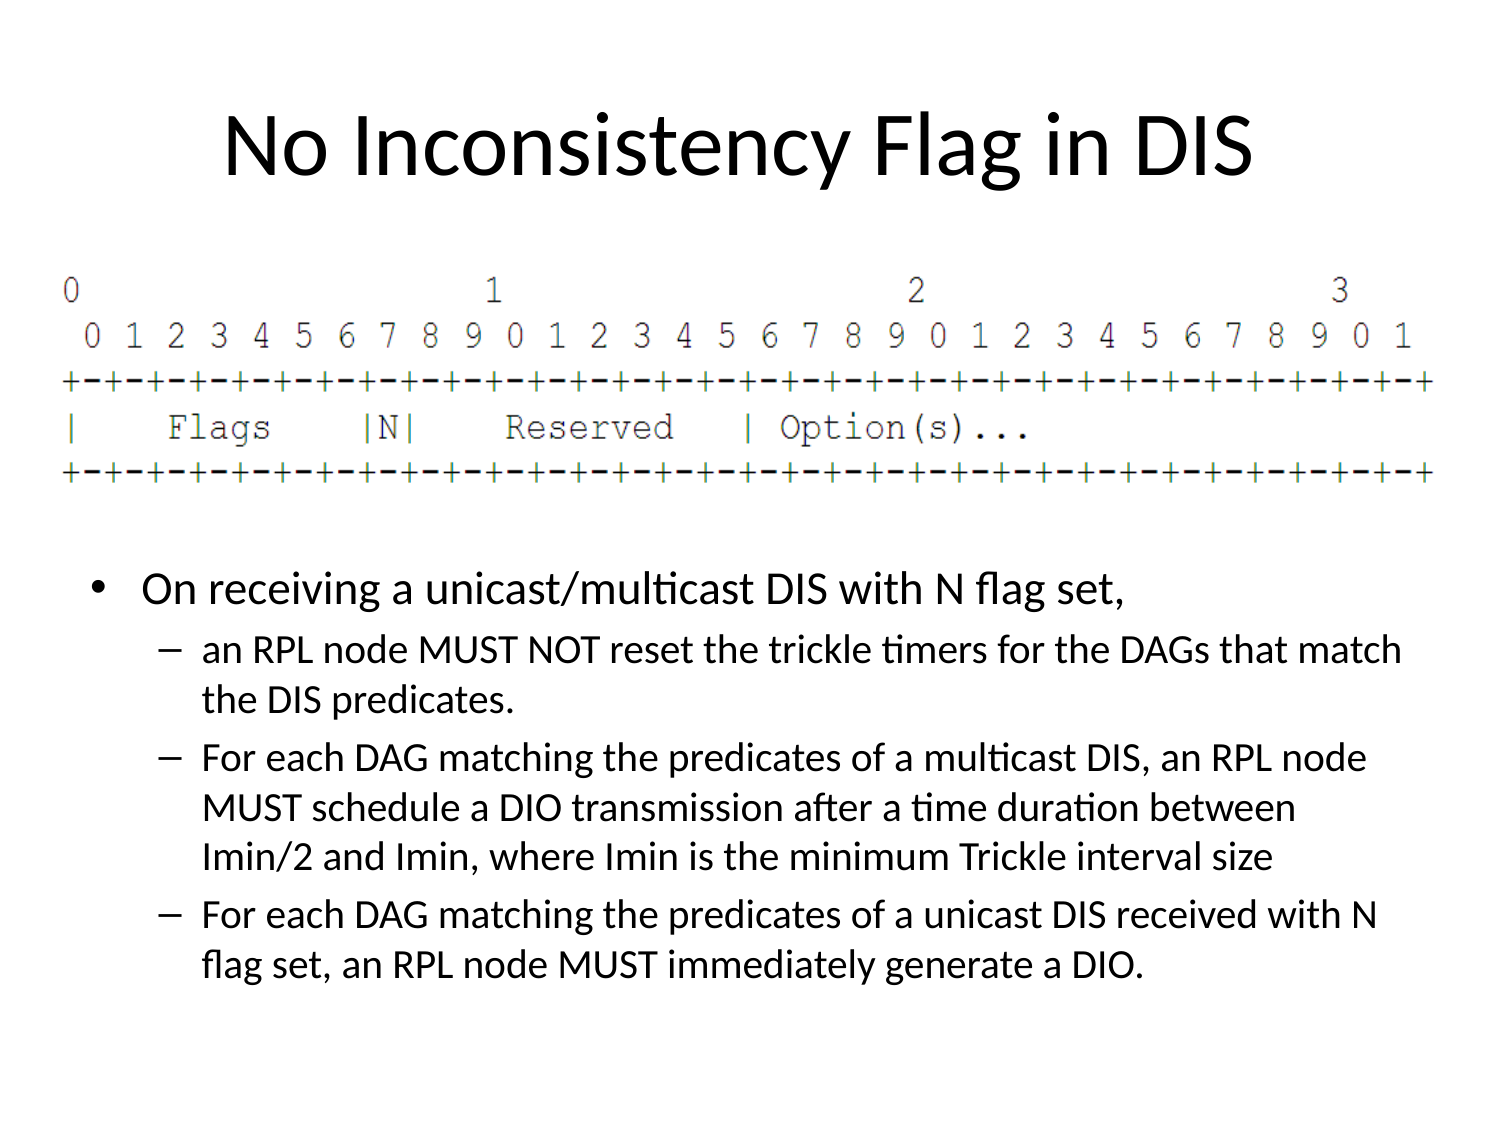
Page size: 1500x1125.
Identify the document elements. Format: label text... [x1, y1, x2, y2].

list On receiving a unicast/multicast DIS with N flag set, an RPL node MUST NOT reset the trickle timers for the DAGs that match the DIS predicates. For each DAG matching the predicates of a multicast DIS, an RPL node MUST schedule a DIO transmission after a time duration between Imin/2 and Imin, where Imin is the minimum Trickle interval size For each DAG matching the predicates of a unicast DIS received with N flag set, an RPL node MUST immediately generate a DIO. [75, 583, 1425, 1005]
title No Inconsistency Flag in DIS [75, 45, 1425, 233]
picture [0, 249, 1500, 574]
